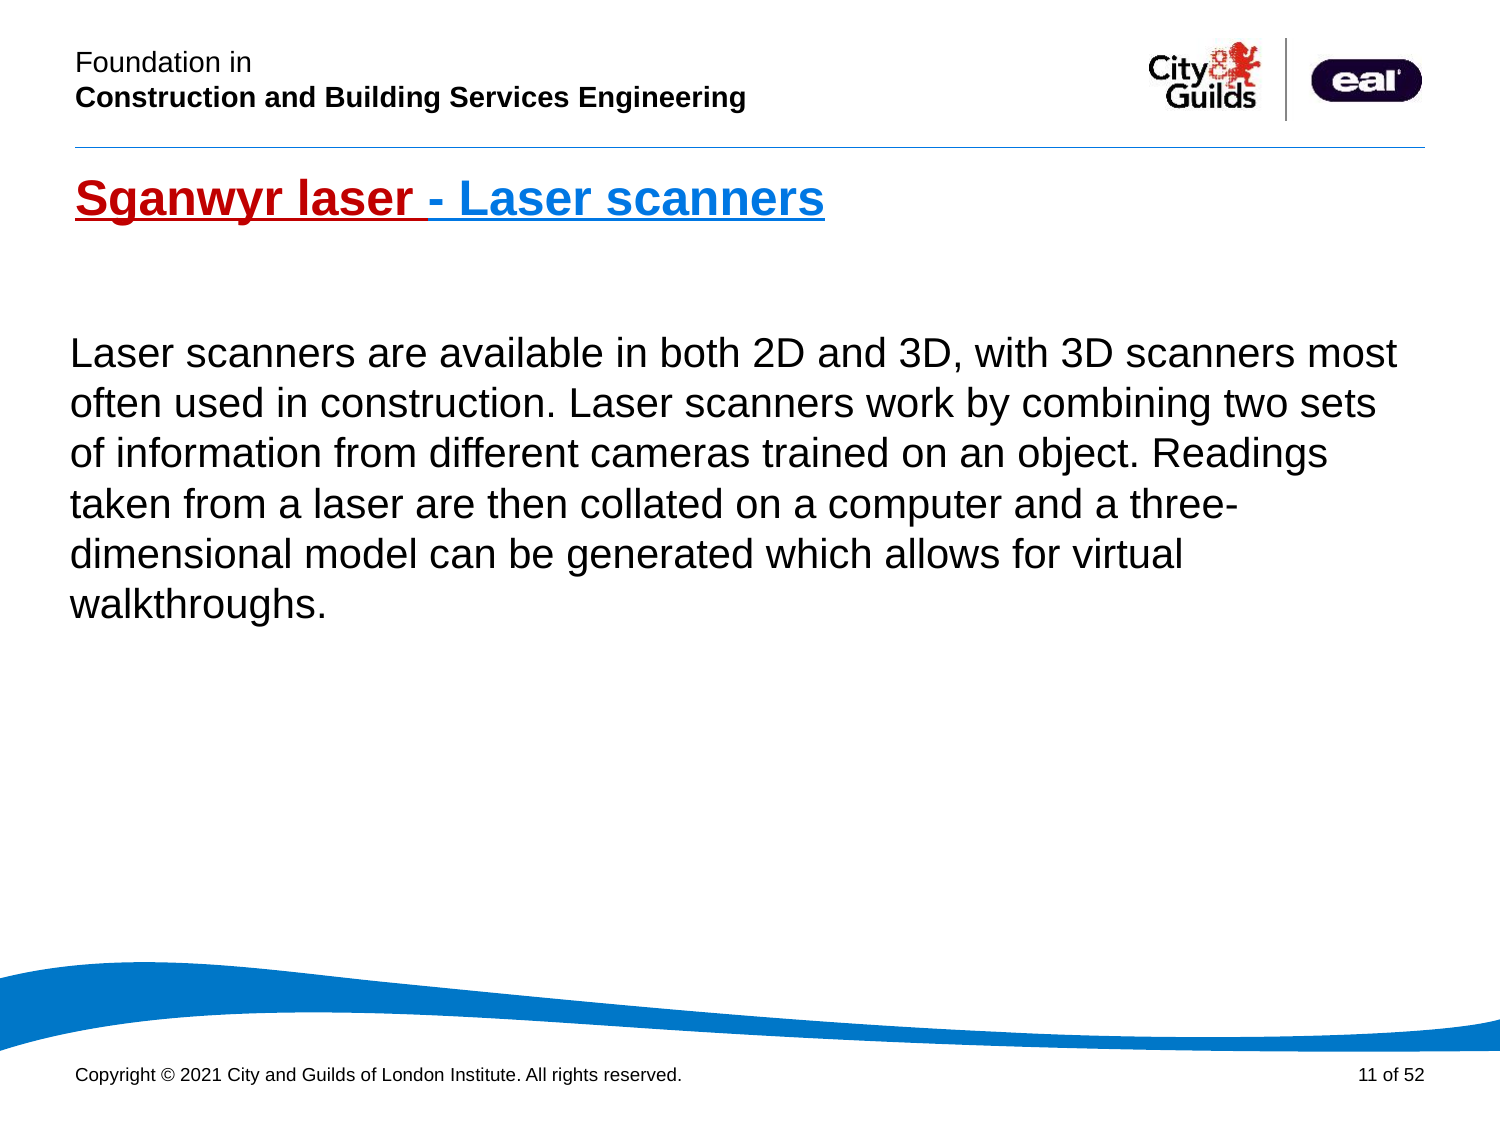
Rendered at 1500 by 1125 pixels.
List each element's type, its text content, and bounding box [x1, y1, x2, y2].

picture [1149, 38, 1422, 121]
title Sganwyr laser - Laser scanners [74, 165, 1426, 229]
list Laser scanners are available in both 2D and 3D, with 3D scanners most often used in construction. Laser scanners work by combining two sets of information from different cameras trained on an object. Readings taken from a laser are then collated on a computer and a three-dimensional model can be generated which allows for virtual walkthroughs. [69, 326, 1420, 922]
